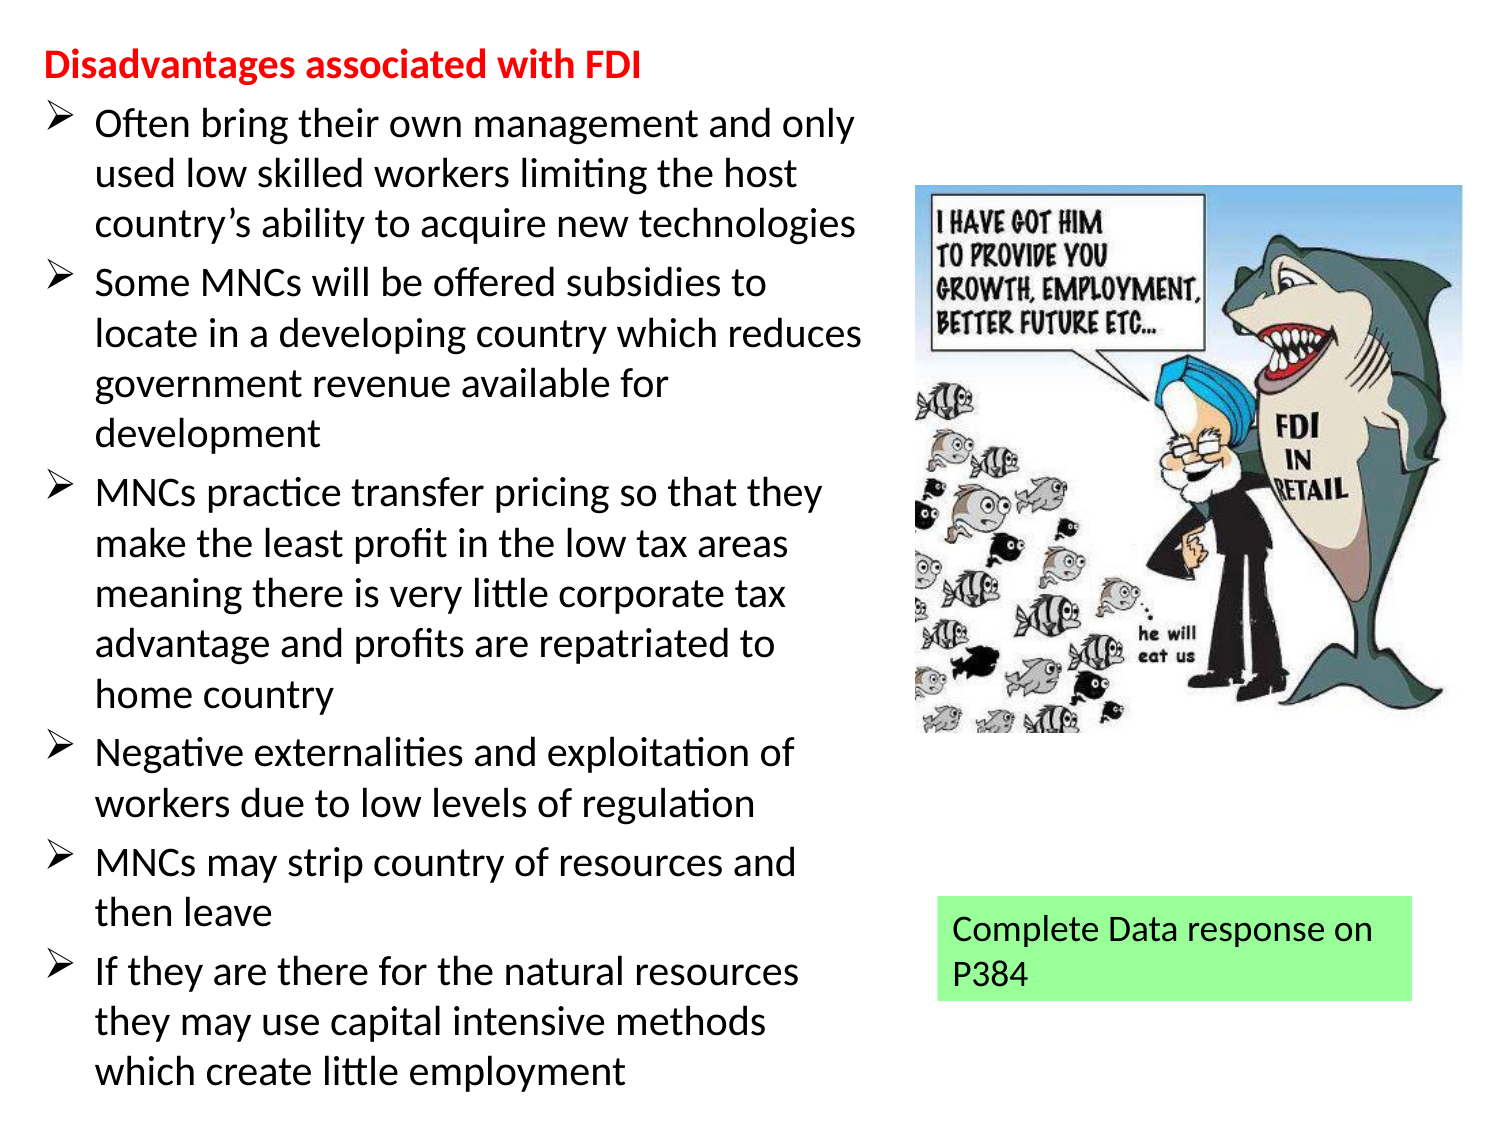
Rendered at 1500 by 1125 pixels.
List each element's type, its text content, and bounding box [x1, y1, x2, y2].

text_box Complete Data response on P384 [937, 896, 1412, 1001]
list Disadvantages associated with FDI Often bring their own management and only used low skilled workers limiting the host country’s ability to acquire new technologies Some MNCs will be offered subsidies to locate in a developing country which reduces government revenue available for development MNCs practice transfer pricing so that they make the least profit in the low tax areas meaning there is very little corporate tax advantage and profits are repatriated to home country Negative externalities and exploitation of workers due to low levels of regulation MNCs may strip country of resources and then leave If they are there for the natural resources they may use capital intensive methods which create little employment [28, 28, 887, 1125]
picture [914, 185, 1463, 734]
